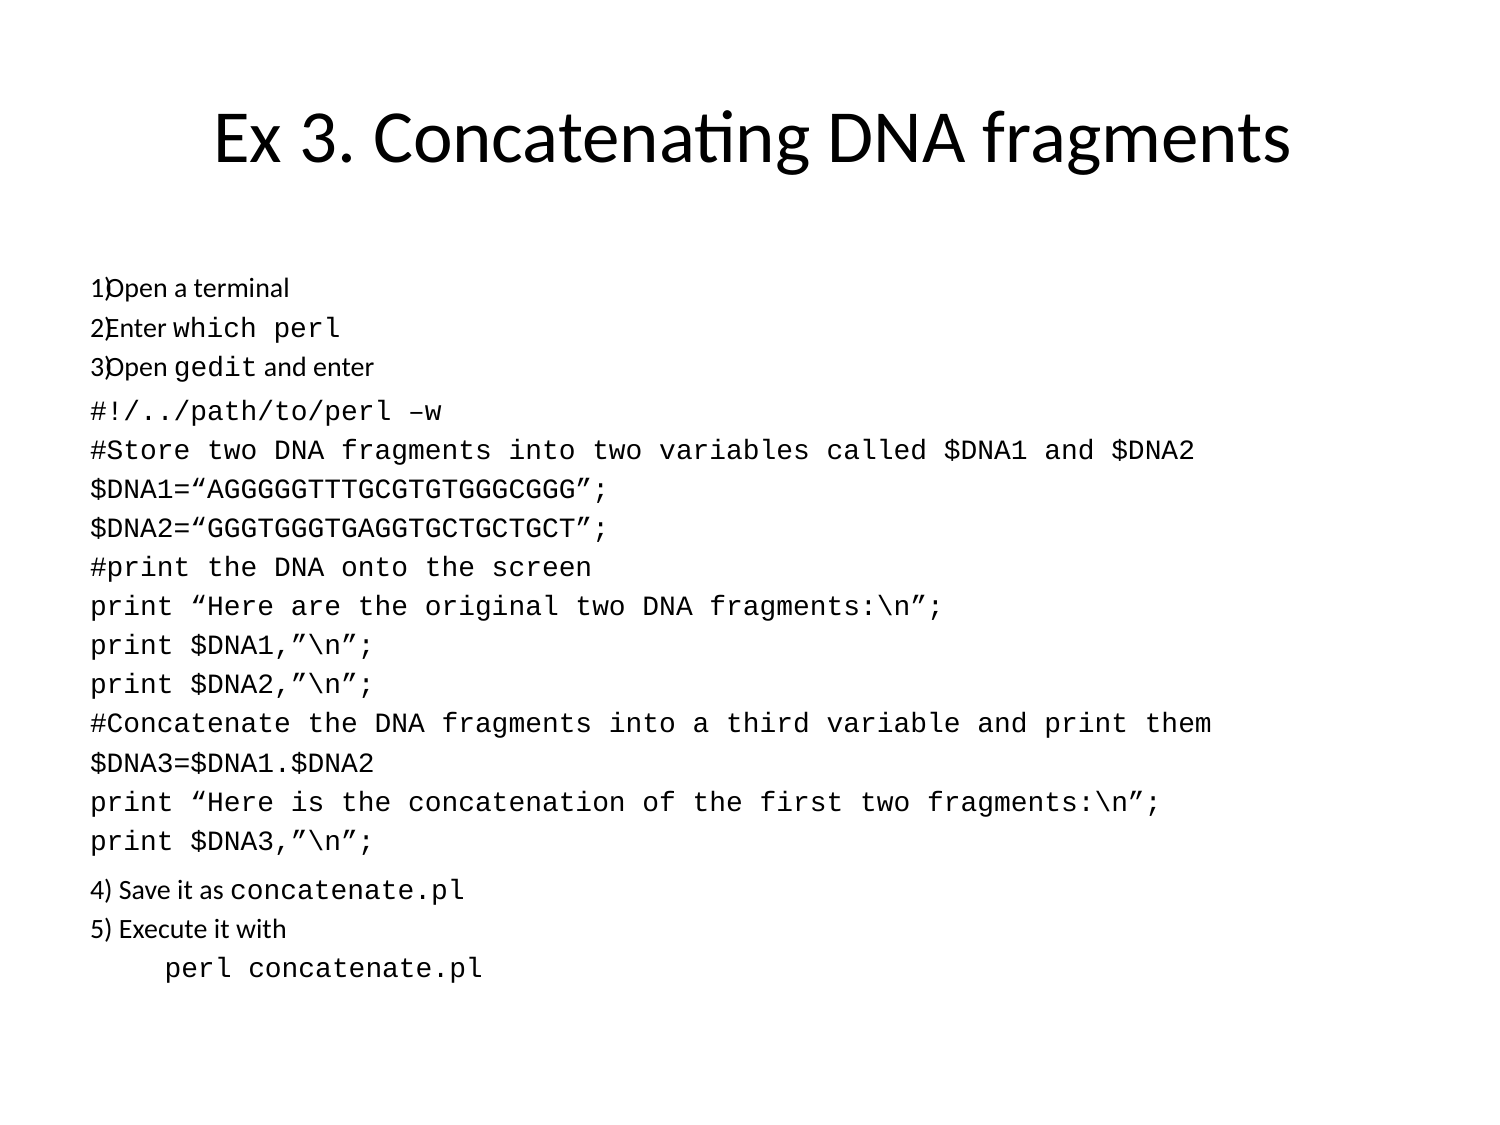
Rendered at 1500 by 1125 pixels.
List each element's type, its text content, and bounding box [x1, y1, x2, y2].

text_box Ex 3. Concatenating DNA fragments [78, 38, 1428, 226]
list Open a terminal Enter which perl Open gedit and enter #!/../path/to/perl –w #Store two DNA fragments into two variables called $DNA1 and $DNA2 $DNA1=“AGGGGGTTTGCGTGTGGGCGGG”; $DNA2=“GGGTGGGTGAGGTGCTGCTGCT”; #print the DNA onto the screen print “Here are the original two DNA fragments:\n”; print $DNA1,”\n”; print $DNA2,”\n”; #Concatenate the DNA fragments into a third variable and print them $DNA3=$DNA1.$DNA2 print “Here is the concatenation of the first two fragments:\n”; print $DNA3,”\n”; 4) Save it as concatenate.pl 5) Execute it with perl concatenate.pl [75, 262, 1425, 1005]
